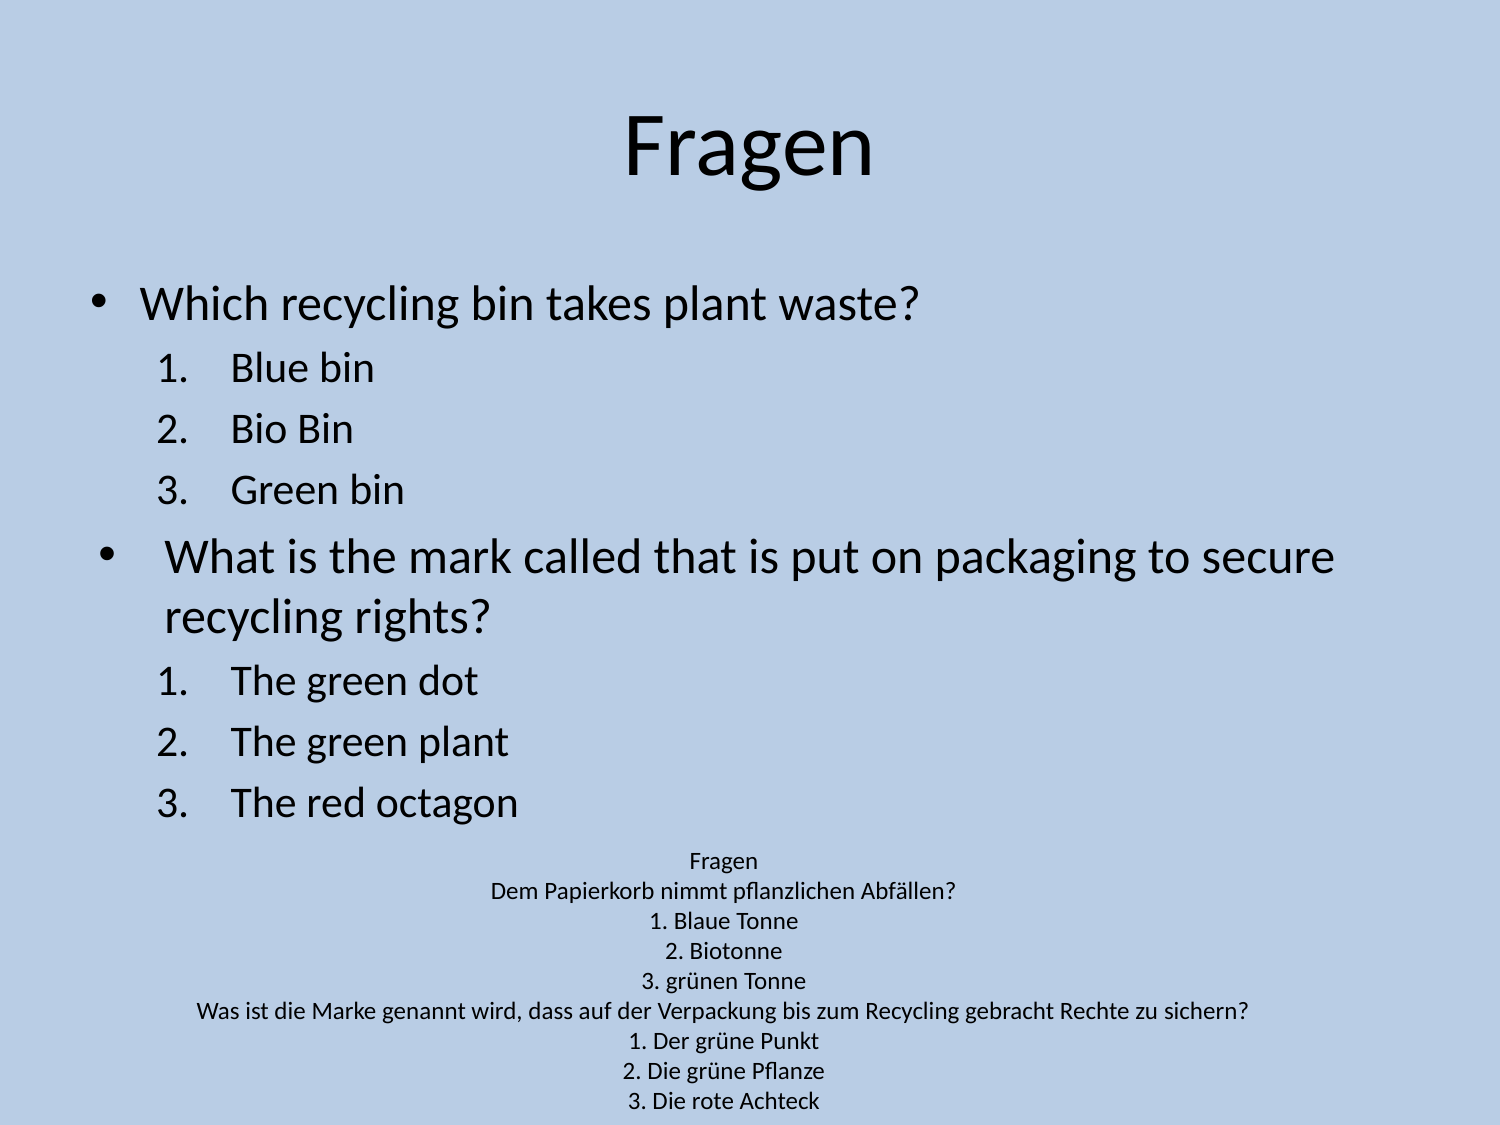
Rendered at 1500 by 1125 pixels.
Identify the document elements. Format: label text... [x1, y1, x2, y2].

list Which recycling bin takes plant waste? Blue bin Bio Bin Green bin What is the mark called that is put on packaging to secure recycling rights? The green dot The green plant The red octagon [75, 262, 1425, 838]
title Fragen [75, 45, 1425, 233]
text_box Fragen Dem Papierkorb nimmt pflanzlichen Abfällen? 1. Blaue Tonne 2. Biotonne 3. grünen Tonne Was ist die Marke genannt wird, dass auf der Verpackung bis zum Recycling gebracht Rechte zu sichern? 1. Der grüne Punkt 2. Die grüne Pflanze 3. Die rote Achteck [181, 837, 1267, 1122]
